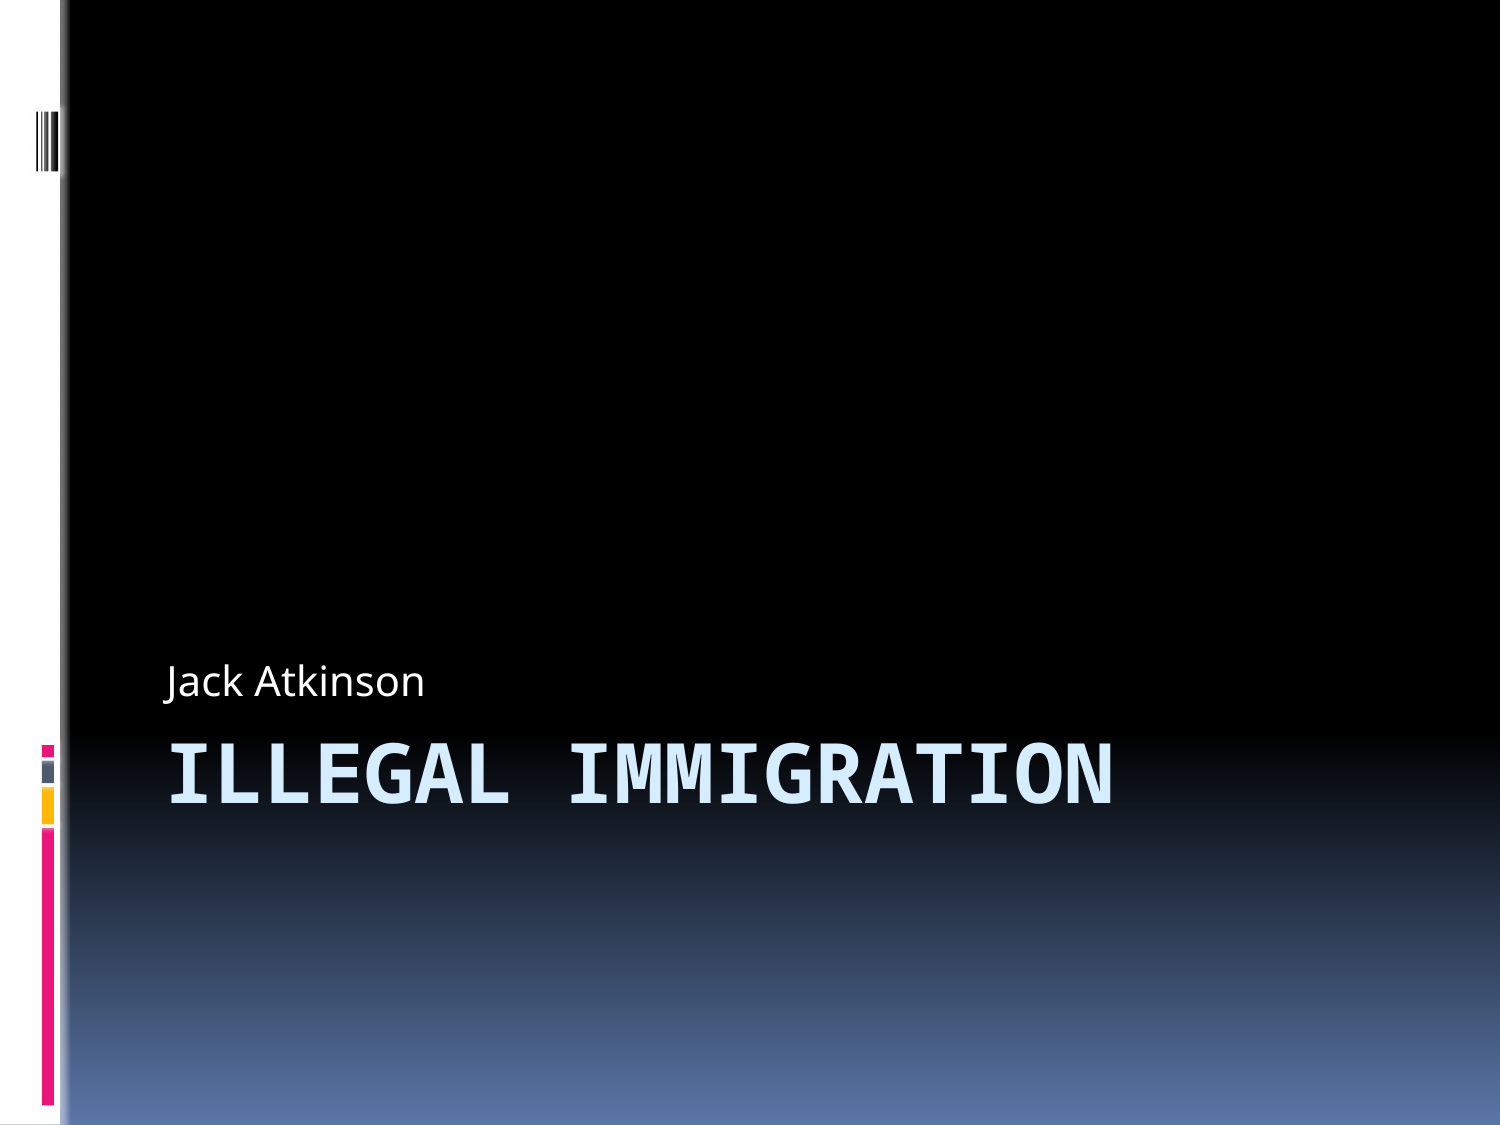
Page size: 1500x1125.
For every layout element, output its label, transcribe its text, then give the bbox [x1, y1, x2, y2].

title Illegal Immigration [150, 713, 1425, 1037]
subtitle Jack Atkinson [150, 464, 1425, 713]
